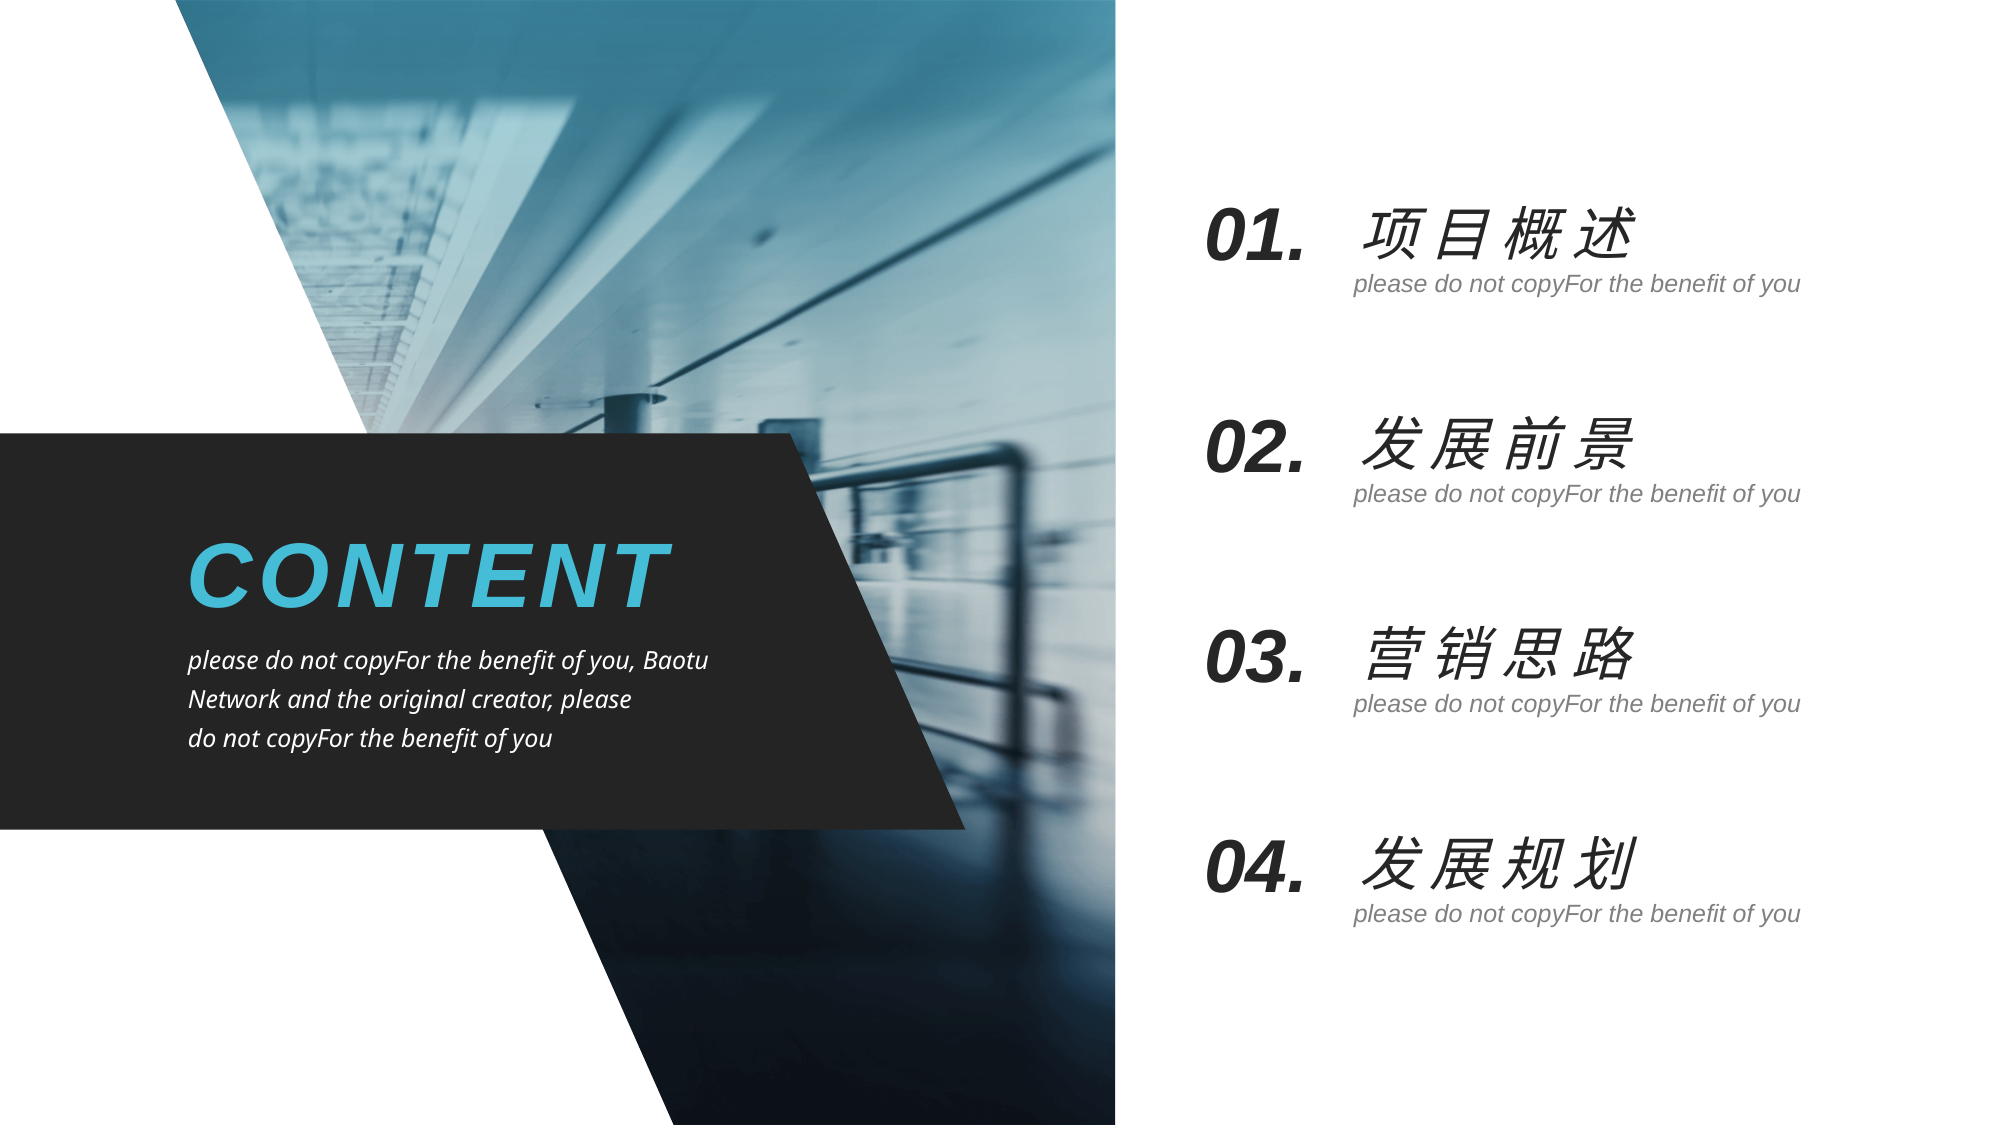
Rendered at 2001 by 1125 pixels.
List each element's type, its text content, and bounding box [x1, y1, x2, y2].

text_box 02. [1189, 389, 1339, 495]
text_box please do not copyFor the benefit of you, Baotu Network and the original creator, please do not copyFor the benefit of you [173, 628, 812, 760]
text_box [0, 432, 967, 831]
text_box CONTENT [171, 475, 774, 633]
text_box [1336, 399, 1833, 516]
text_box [1336, 189, 1833, 306]
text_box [1336, 609, 1833, 726]
text_box 01. [1189, 178, 1339, 284]
text_box 03. [1189, 599, 1339, 705]
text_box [1336, 819, 1833, 936]
text_box 04. [1189, 809, 1339, 915]
text_box [174, 0, 1117, 1125]
